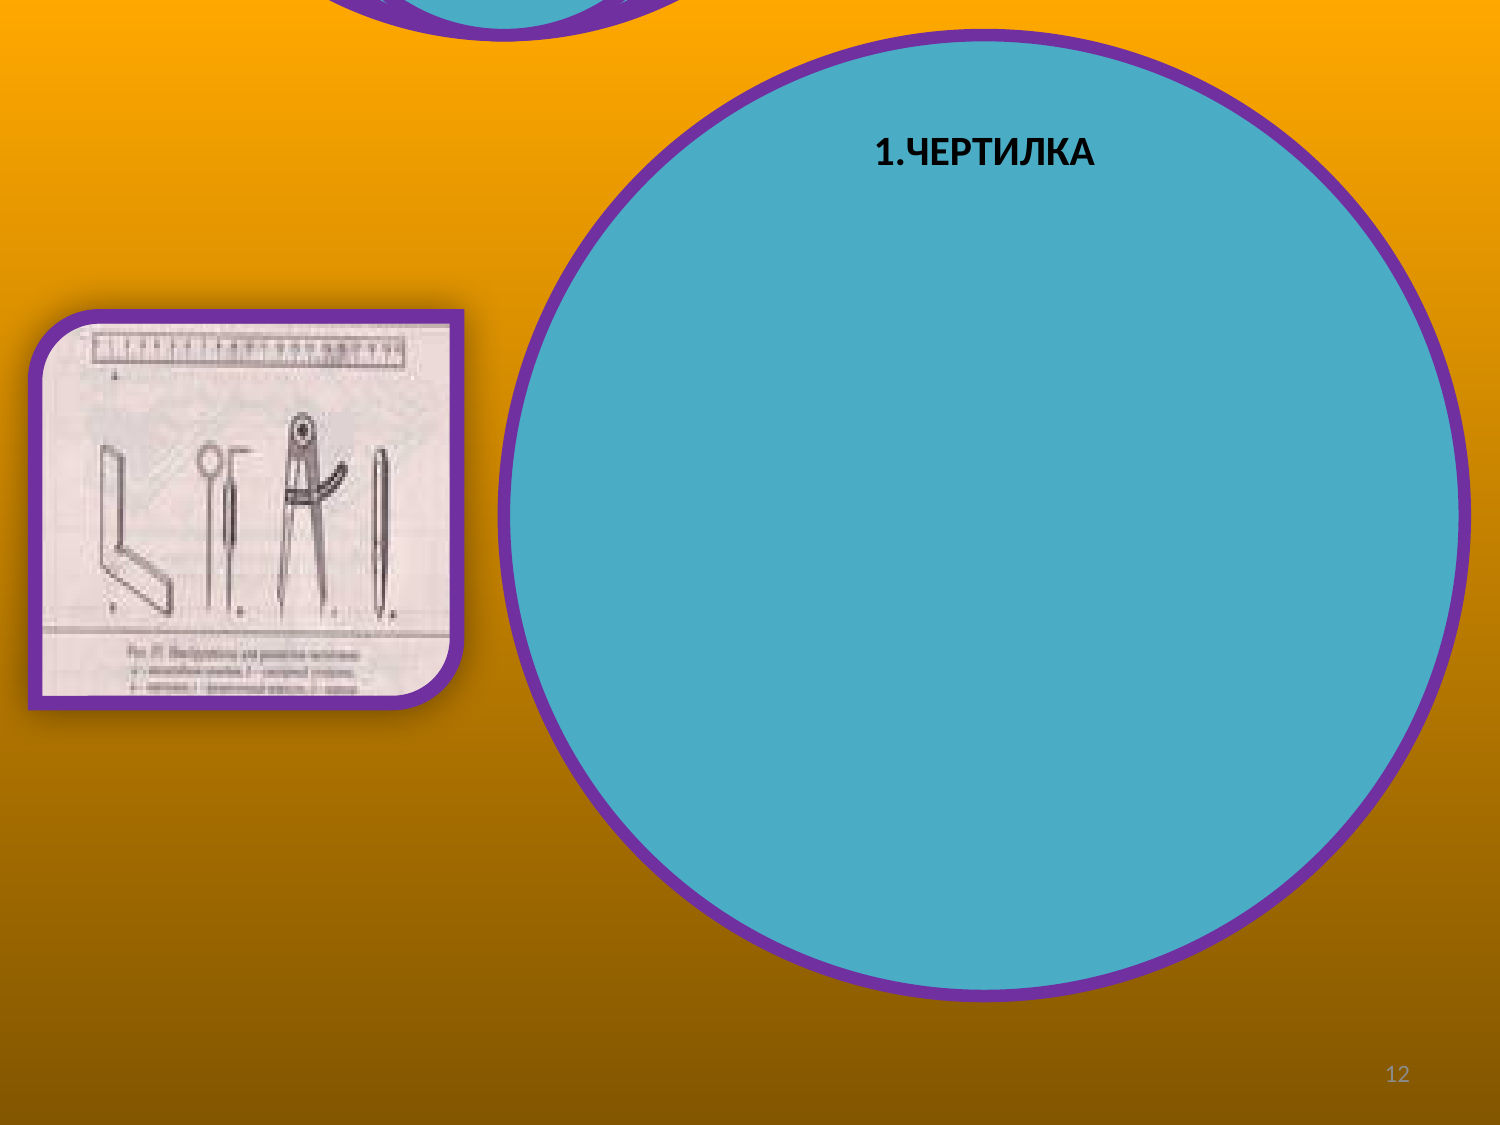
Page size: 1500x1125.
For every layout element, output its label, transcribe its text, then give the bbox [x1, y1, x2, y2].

slide_number 12 [1074, 1050, 1425, 1103]
picture [34, 316, 458, 704]
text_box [503, 34, 1466, 1044]
